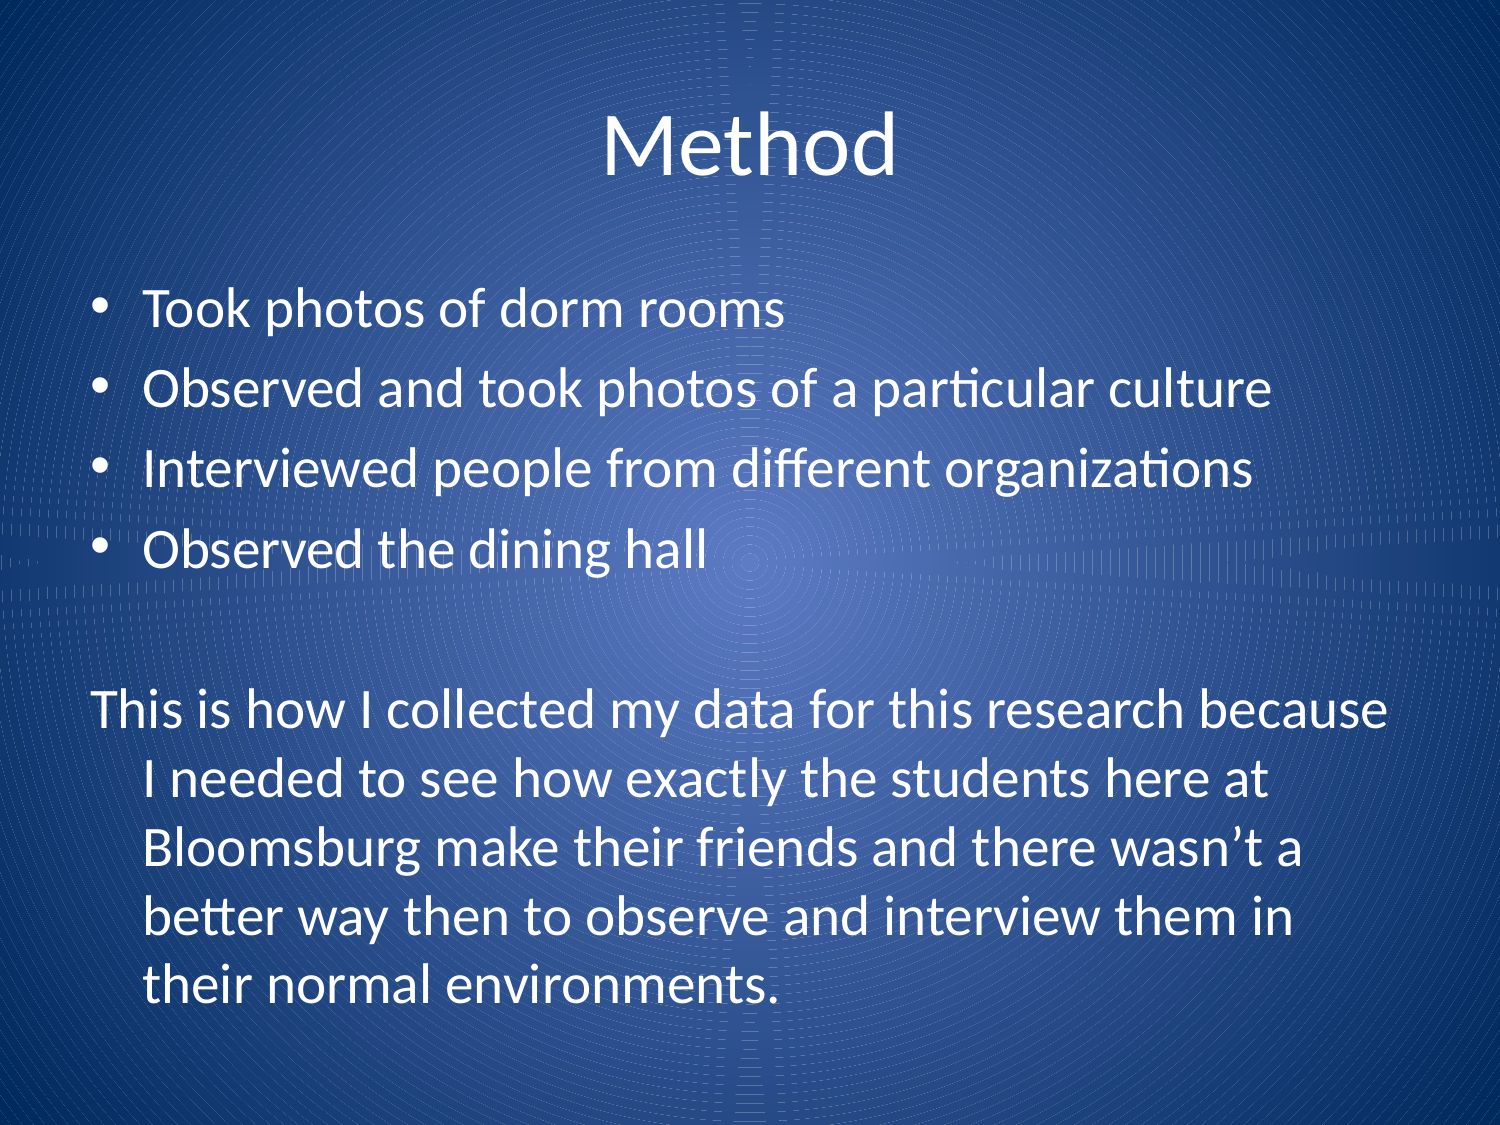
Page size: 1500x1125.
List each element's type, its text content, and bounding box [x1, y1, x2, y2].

list Took photos of dorm rooms Observed and took photos of a particular culture Interviewed people from different organizations Observed the dining hall This is how I collected my data for this research because I needed to see how exactly the students here at Bloomsburg make their friends and there wasn’t a better way then to observe and interview them in their normal environments. [75, 262, 1425, 1038]
title Method [75, 45, 1425, 233]
